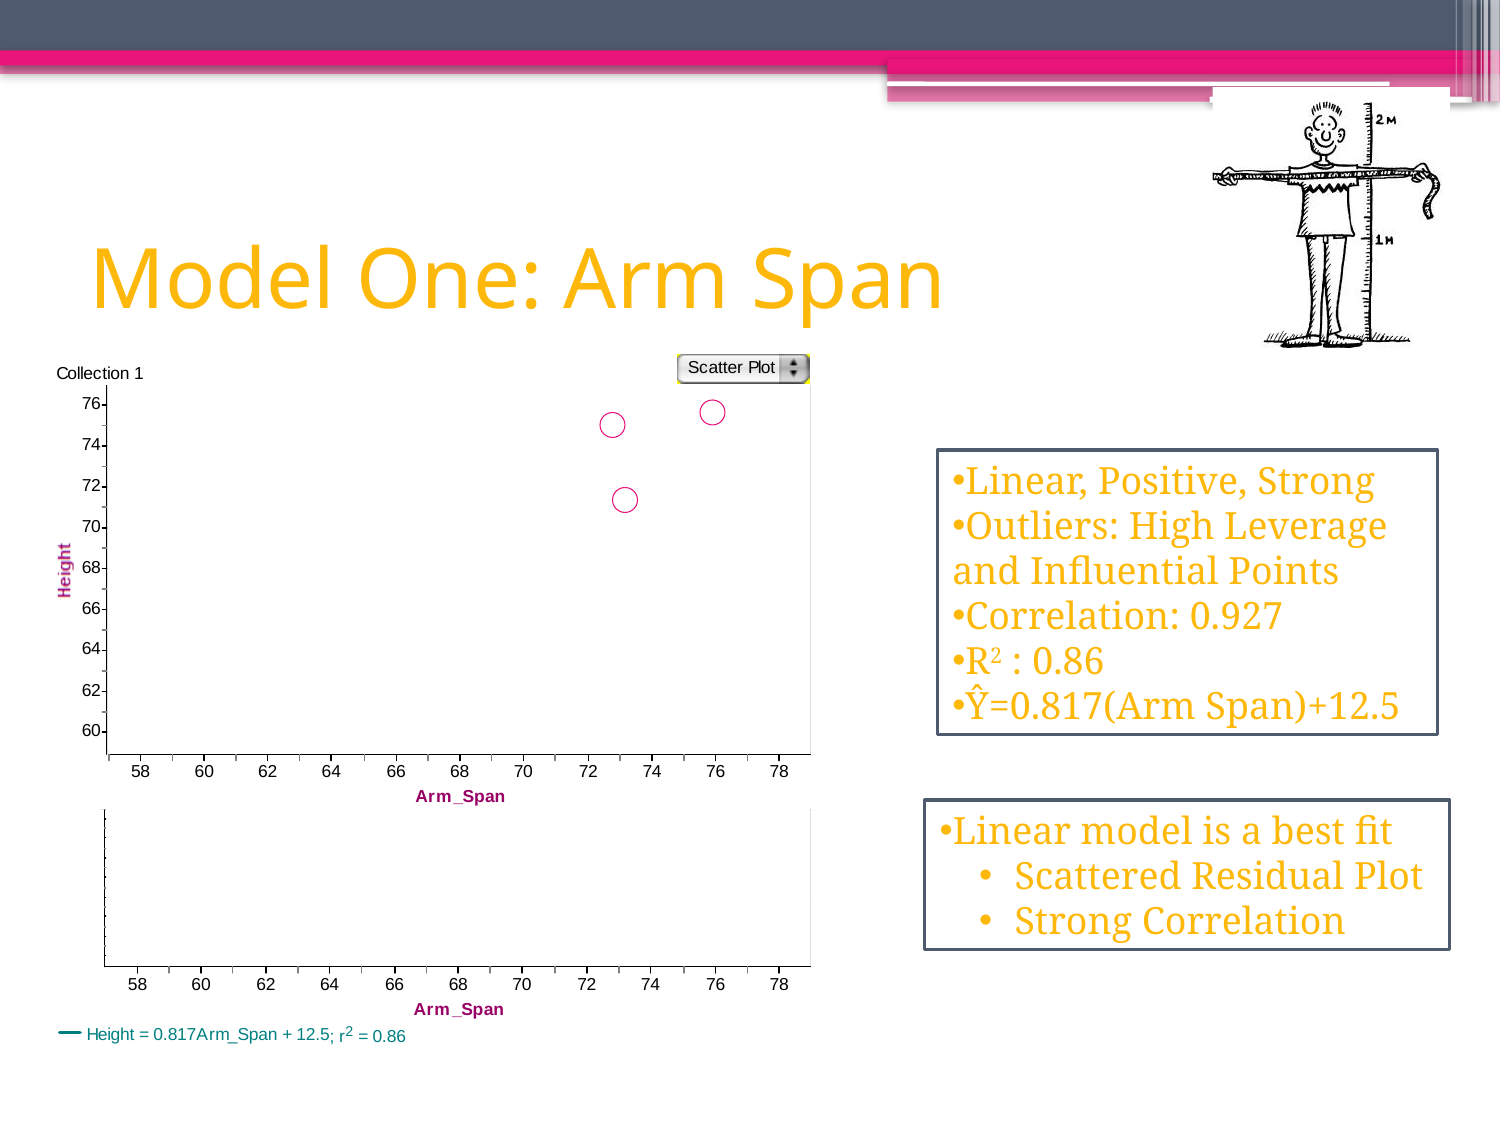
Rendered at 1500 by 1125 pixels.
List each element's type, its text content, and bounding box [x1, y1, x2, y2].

text_box Linear model is a best fit Scattered Residual Plot Strong Correlation [923, 798, 1451, 951]
text_box Linear, Positive, Strong Outliers: High Leverage and Influential Points Correlation: 0.927 R2 : 0.86 Ŷ=0.817(Arm Span)+12.5 [936, 448, 1439, 736]
picture [1212, 87, 1451, 351]
picture [49, 349, 813, 1051]
title Model One: Arm Span [75, 187, 1425, 363]
